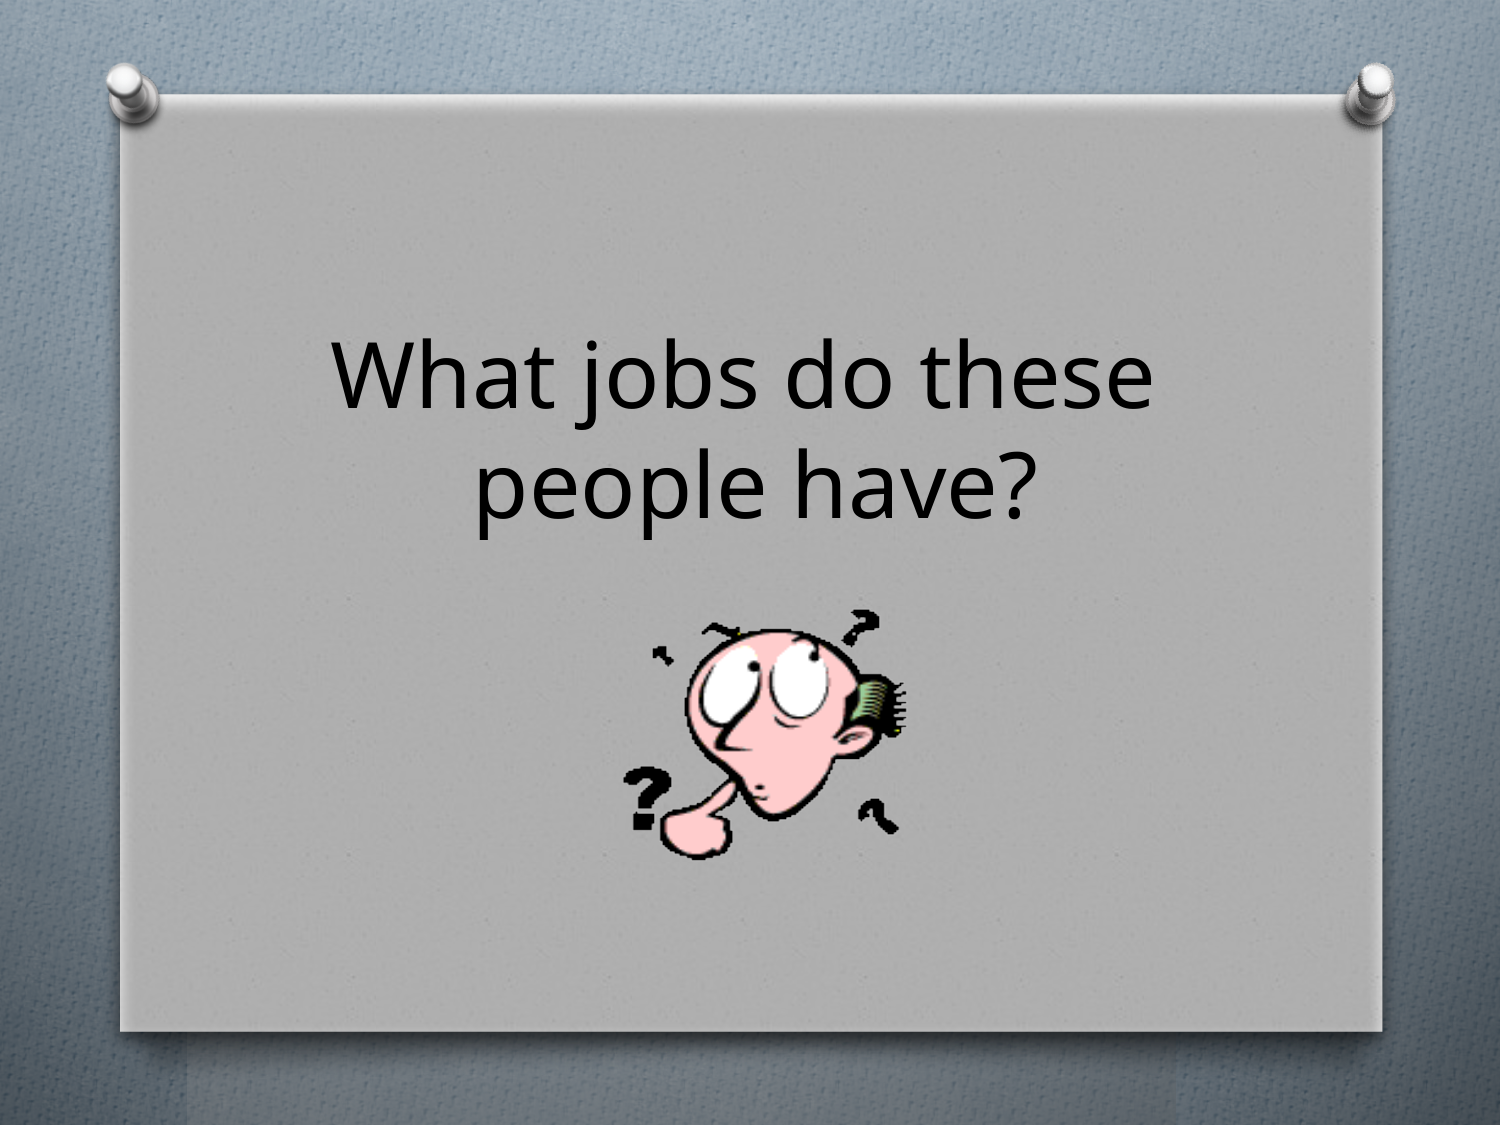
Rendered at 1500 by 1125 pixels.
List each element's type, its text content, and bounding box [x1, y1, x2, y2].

picture [75, 31, 197, 152]
title What jobs do these people have? [123, 184, 1388, 669]
picture [1317, 35, 1439, 156]
picture [609, 599, 922, 875]
